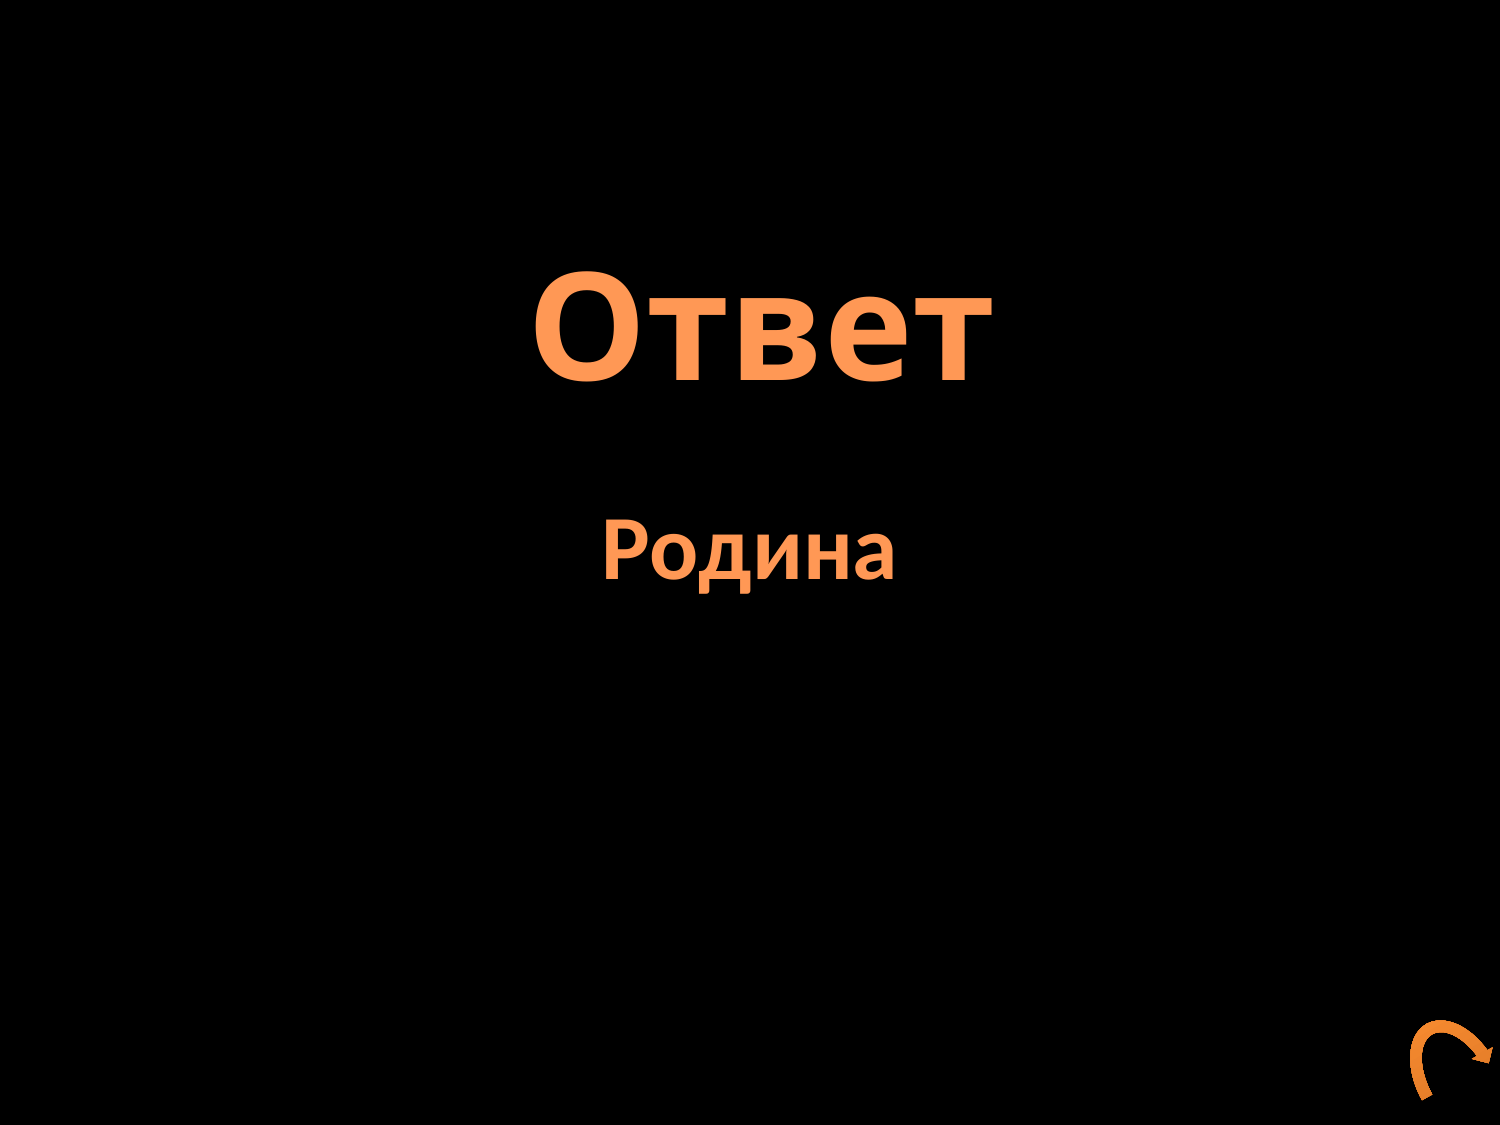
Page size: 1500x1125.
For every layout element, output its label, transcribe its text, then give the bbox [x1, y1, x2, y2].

text_box Ответ [128, 222, 1395, 418]
text_box [1410, 1020, 1493, 1101]
text_box Родина [35, 480, 1465, 606]
